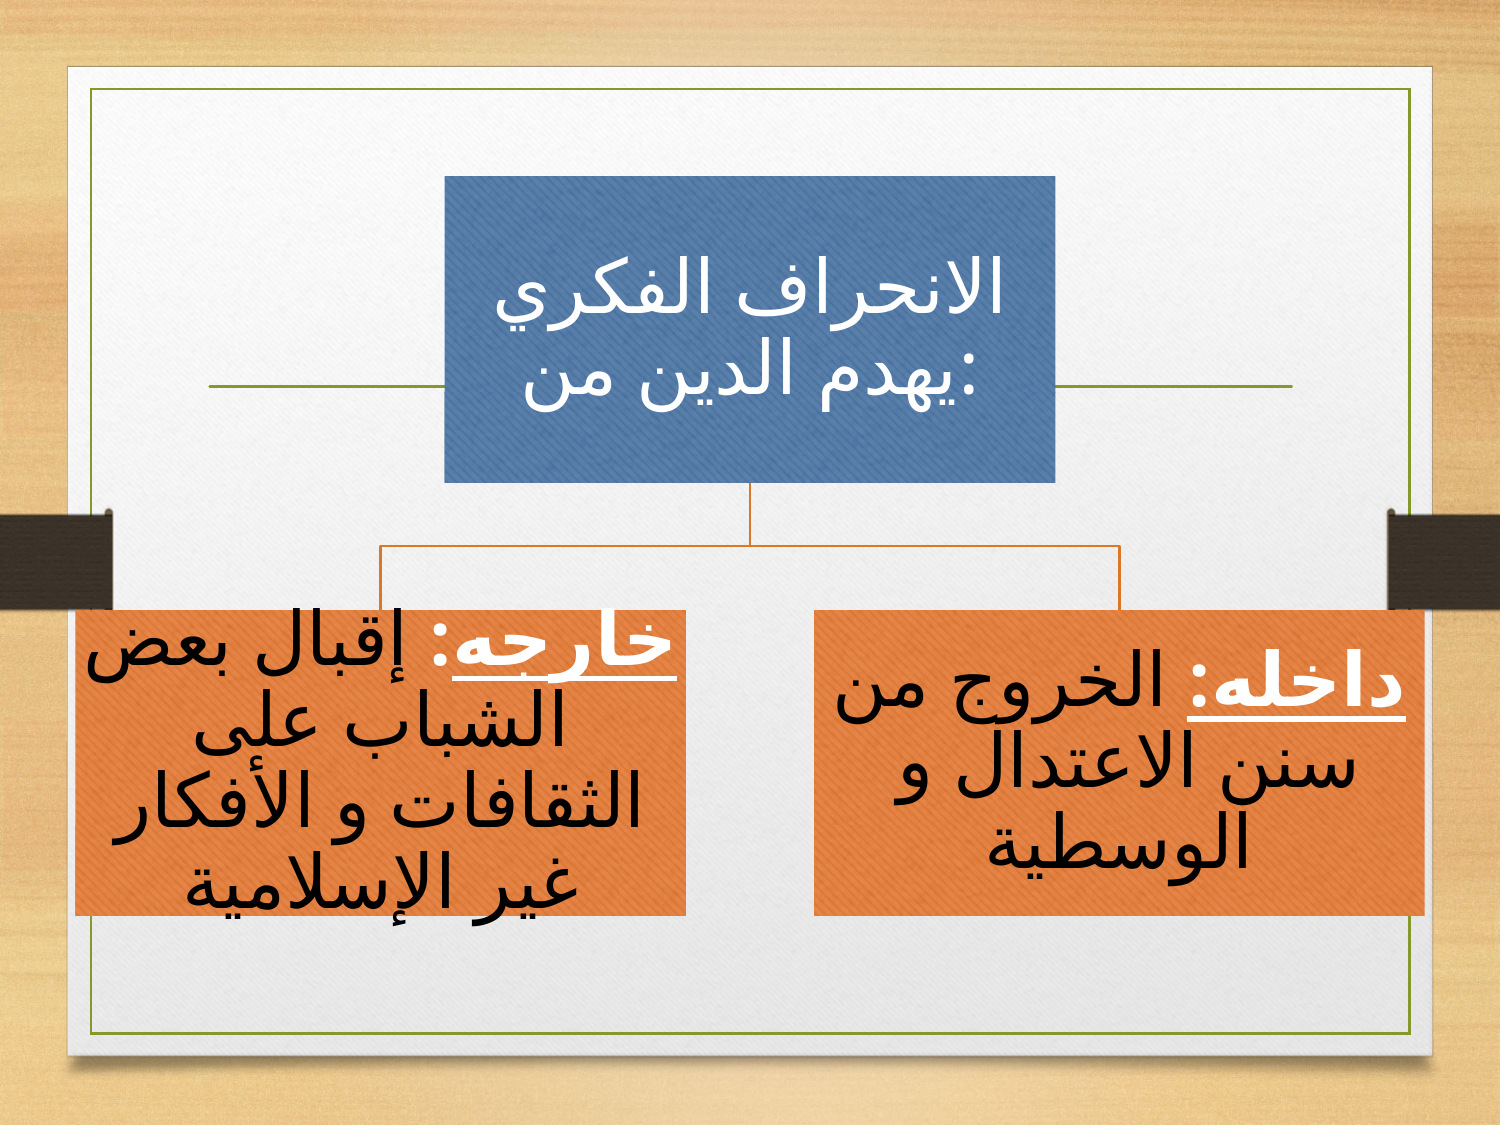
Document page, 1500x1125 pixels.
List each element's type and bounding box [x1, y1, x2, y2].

list [74, 174, 1426, 918]
picture [0, 0, 1500, 1125]
